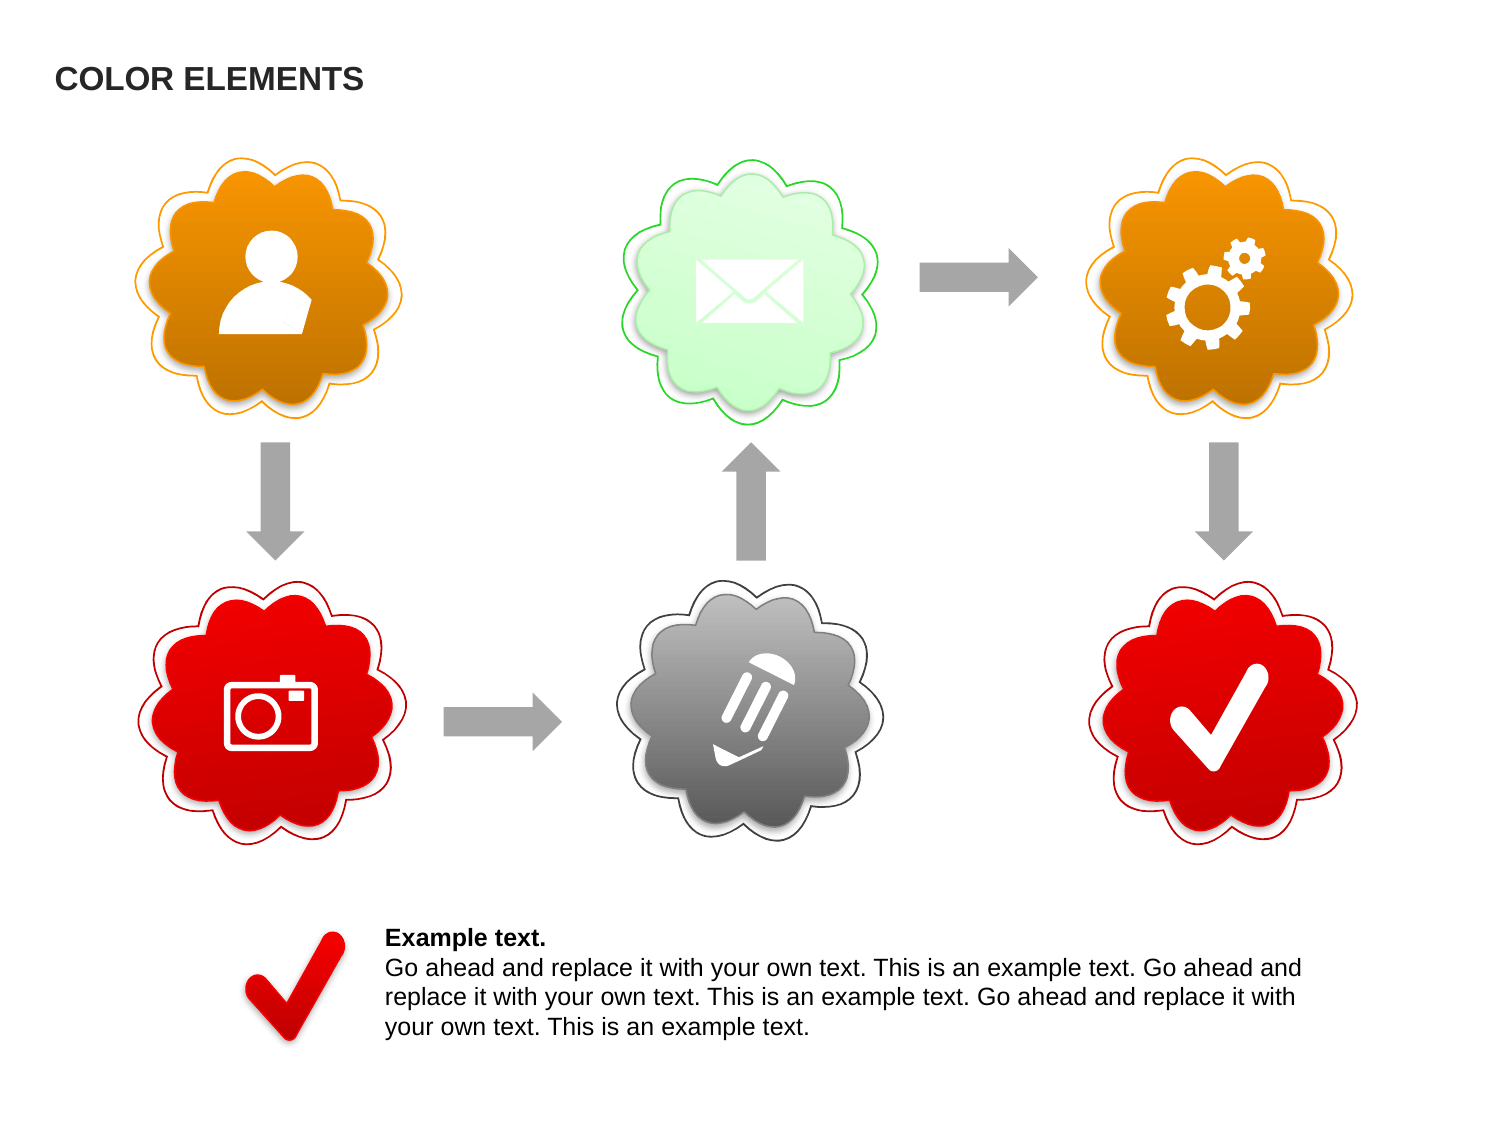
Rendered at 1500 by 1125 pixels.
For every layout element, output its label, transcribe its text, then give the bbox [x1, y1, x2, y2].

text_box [218, 230, 312, 335]
text_box [441, 690, 565, 754]
text_box COLOR ELEMENTS [39, 49, 598, 105]
text_box [719, 440, 783, 563]
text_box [1165, 237, 1266, 351]
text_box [137, 581, 408, 846]
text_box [695, 259, 804, 324]
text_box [1087, 581, 1359, 846]
text_box [245, 931, 346, 1041]
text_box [726, 649, 778, 774]
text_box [616, 162, 884, 423]
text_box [1084, 157, 1354, 420]
text_box Example text. Go ahead and replace it with your own text. This is an example text. Go ahead and replace it with your own text. This is an example text. Go ahead and replace it with your own text. This is an example text. [370, 913, 1354, 1049]
text_box [917, 246, 1040, 309]
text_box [615, 579, 885, 842]
text_box [244, 440, 307, 563]
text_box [134, 157, 403, 420]
text_box [1192, 440, 1256, 563]
